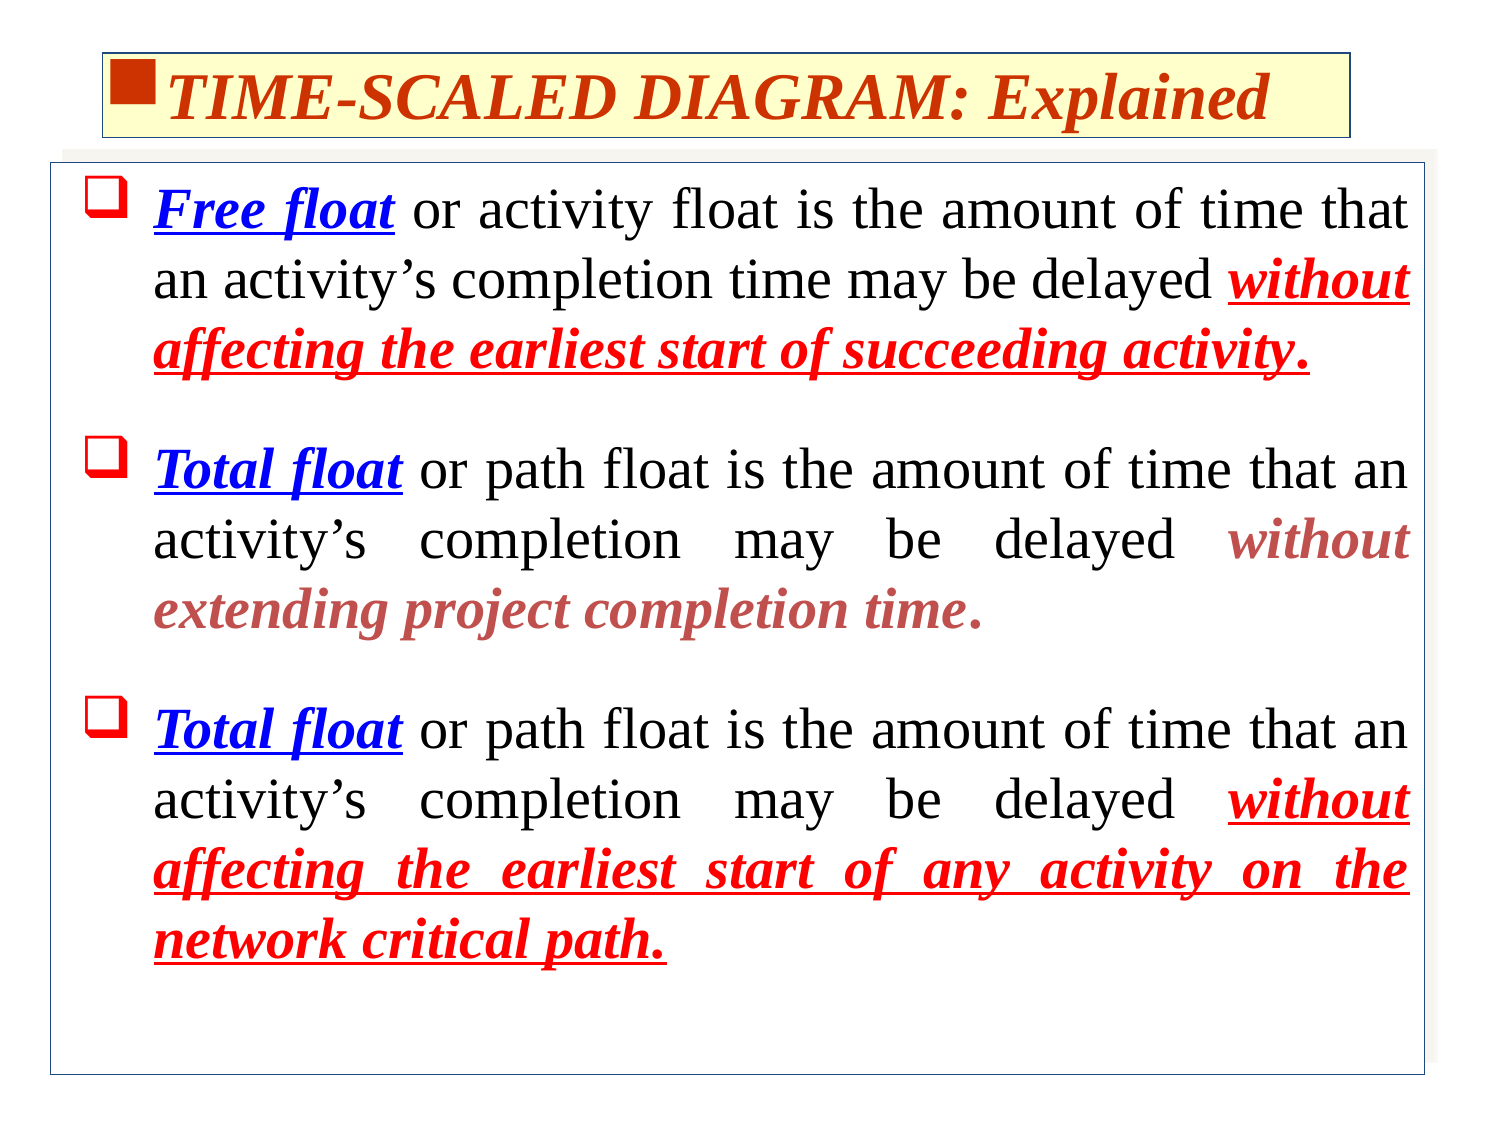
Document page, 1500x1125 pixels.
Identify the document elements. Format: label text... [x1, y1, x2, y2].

list Free float or activity float is the amount of time that an activity’s completion time may be delayed without affecting the earliest start of succeeding activity. Total float or path float is the amount of time that an activity’s completion may be delayed without extending project completion time. Total float or path float is the amount of time that an activity’s completion may be delayed without affecting the earliest start of any activity on the network critical path. [50, 162, 1425, 1075]
text_box TIME-SCALED DIAGRAM: Explained [102, 52, 1350, 138]
